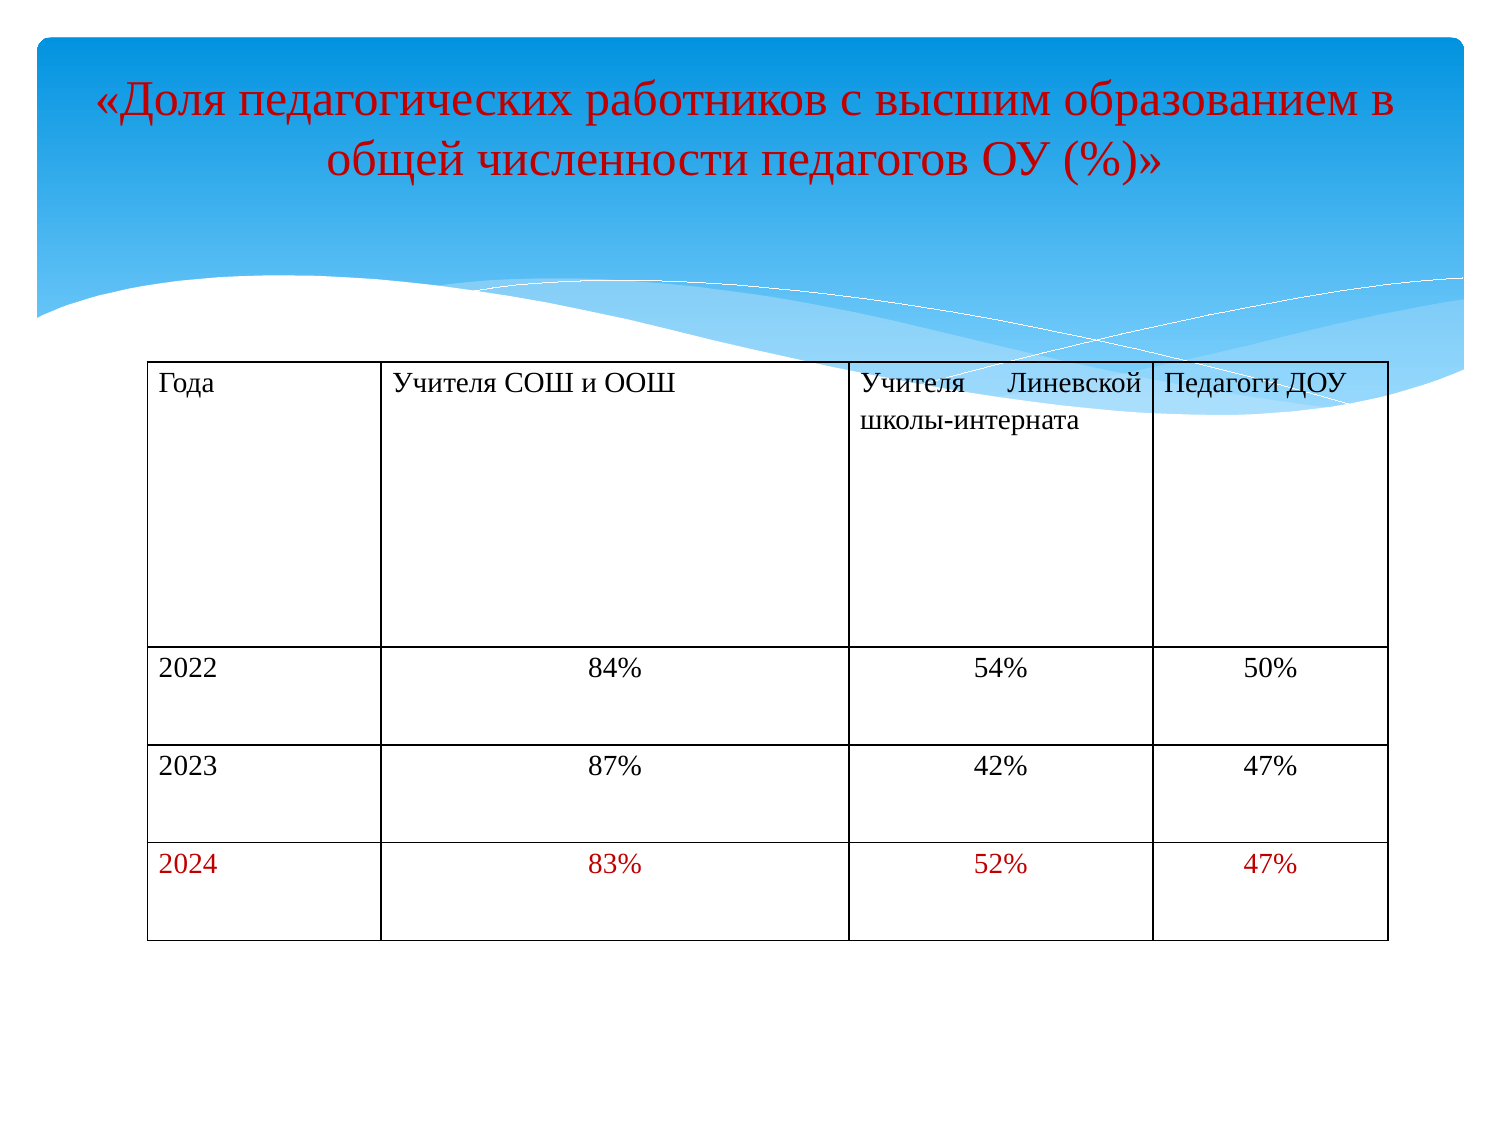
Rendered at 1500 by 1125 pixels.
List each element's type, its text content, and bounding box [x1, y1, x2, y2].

table_header Учителя Линевской школы-интерната [850, 363, 1152, 646]
table_cell 84% [382, 648, 848, 744]
table_cell 54% [850, 648, 1152, 744]
title «Доля педагогических работников с высшим образованием в общей численности педагогов ОУ (%)» [64, 19, 1425, 233]
table_cell 50% [1154, 648, 1387, 744]
table_header Педагоги ДОУ [1154, 363, 1387, 646]
table_cell 2024 [148, 843, 380, 940]
table_cell 2022 [148, 648, 380, 744]
table_cell 47% [1154, 746, 1387, 842]
table_cell 2023 [148, 746, 380, 842]
table_header Года [148, 363, 380, 646]
table_cell 52% [850, 843, 1152, 940]
table_cell 83% [382, 843, 848, 940]
table_cell 42% [850, 746, 1152, 842]
table_cell 87% [382, 746, 848, 842]
table_header Учителя СОШ и ООШ [382, 363, 848, 646]
table_cell 47% [1154, 843, 1387, 940]
